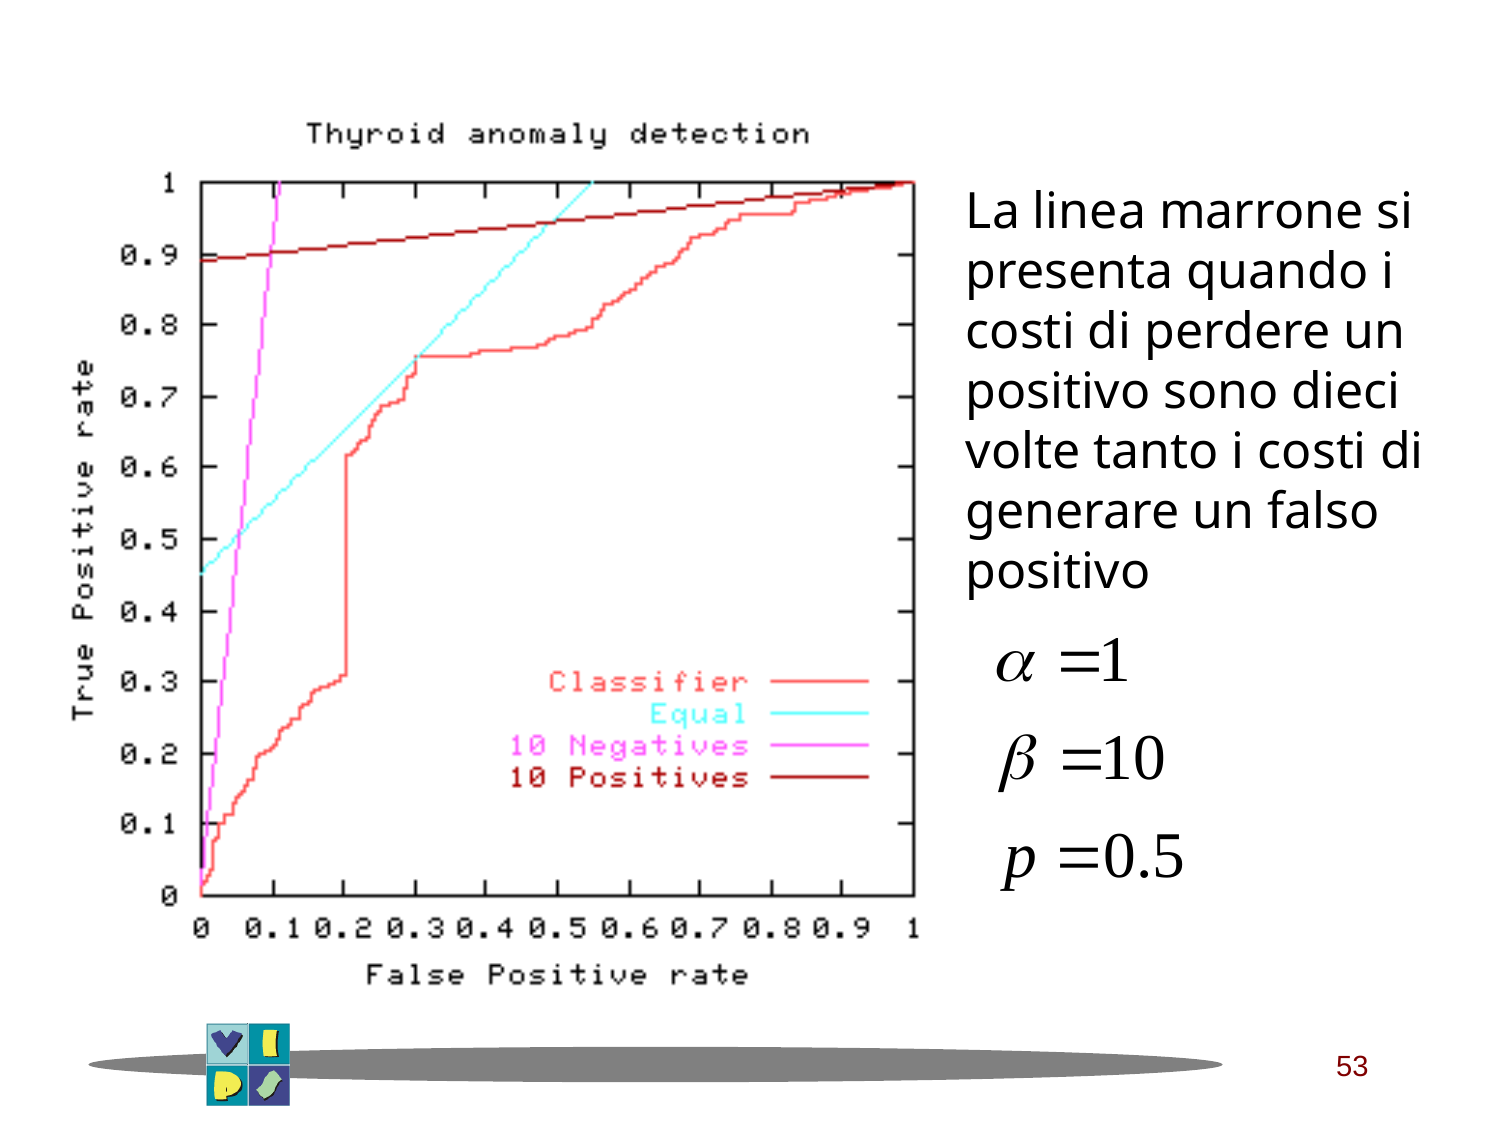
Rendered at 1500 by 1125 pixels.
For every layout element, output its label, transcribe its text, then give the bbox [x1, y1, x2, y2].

slide_number 53 [1033, 1039, 1384, 1118]
list La linea marrone si presenta quando i costi di perdere un positivo sono dieci volte tanto i costi di generare un falso positivo [1262, 170, 1447, 913]
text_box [985, 621, 1194, 905]
picture [52, 89, 1259, 994]
picture [206, 1023, 290, 1106]
